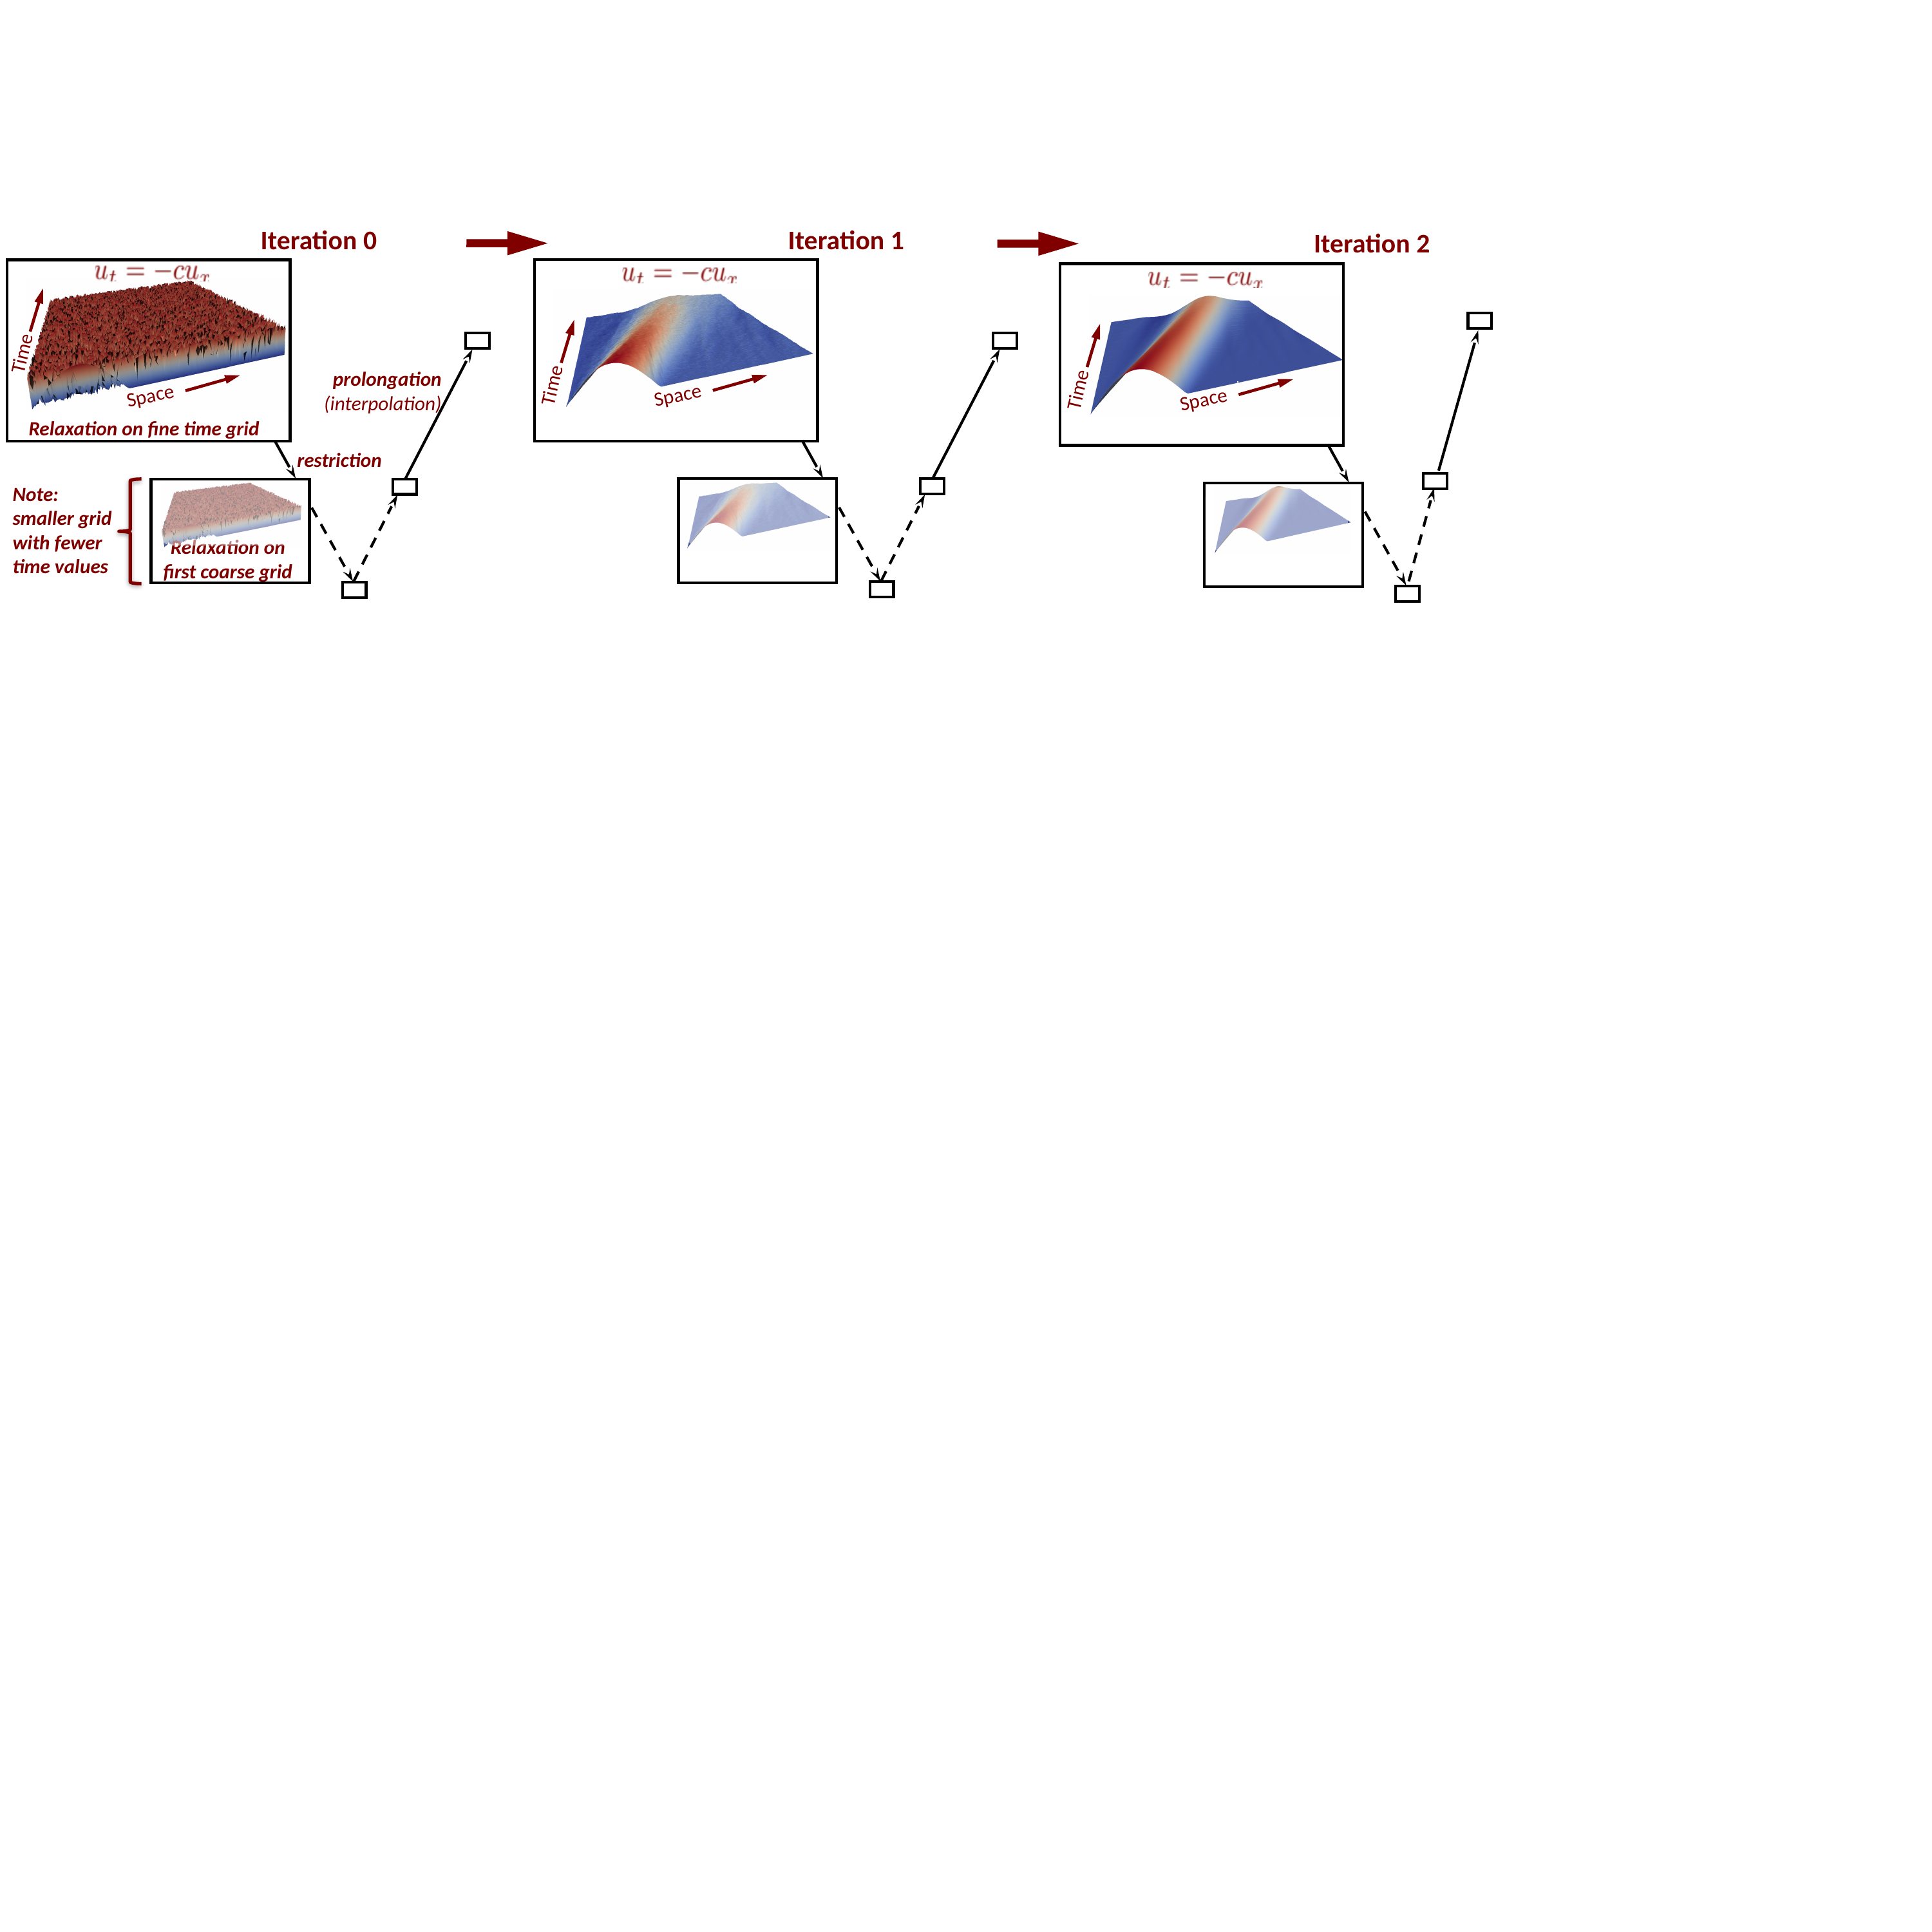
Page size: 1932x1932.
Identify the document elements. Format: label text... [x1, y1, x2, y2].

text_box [533, 218, 1018, 598]
picture [622, 267, 737, 284]
text_box [1205, 488, 1211, 549]
text_box [1468, 312, 1492, 328]
text_box [1396, 585, 1419, 601]
text_box [1397, 577, 1406, 585]
text_box Time [1053, 356, 1087, 422]
text_box [1060, 263, 1344, 383]
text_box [1384, 339, 1503, 572]
text_box [1060, 417, 1344, 446]
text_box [0, 218, 490, 598]
text_box [1339, 469, 1349, 482]
picture [1089, 295, 1343, 417]
picture [1148, 271, 1263, 288]
text_box Iteration 2 [1304, 221, 1503, 263]
text_box [1204, 482, 1363, 587]
picture [1214, 486, 1351, 554]
text_box [1020, 240, 1079, 248]
